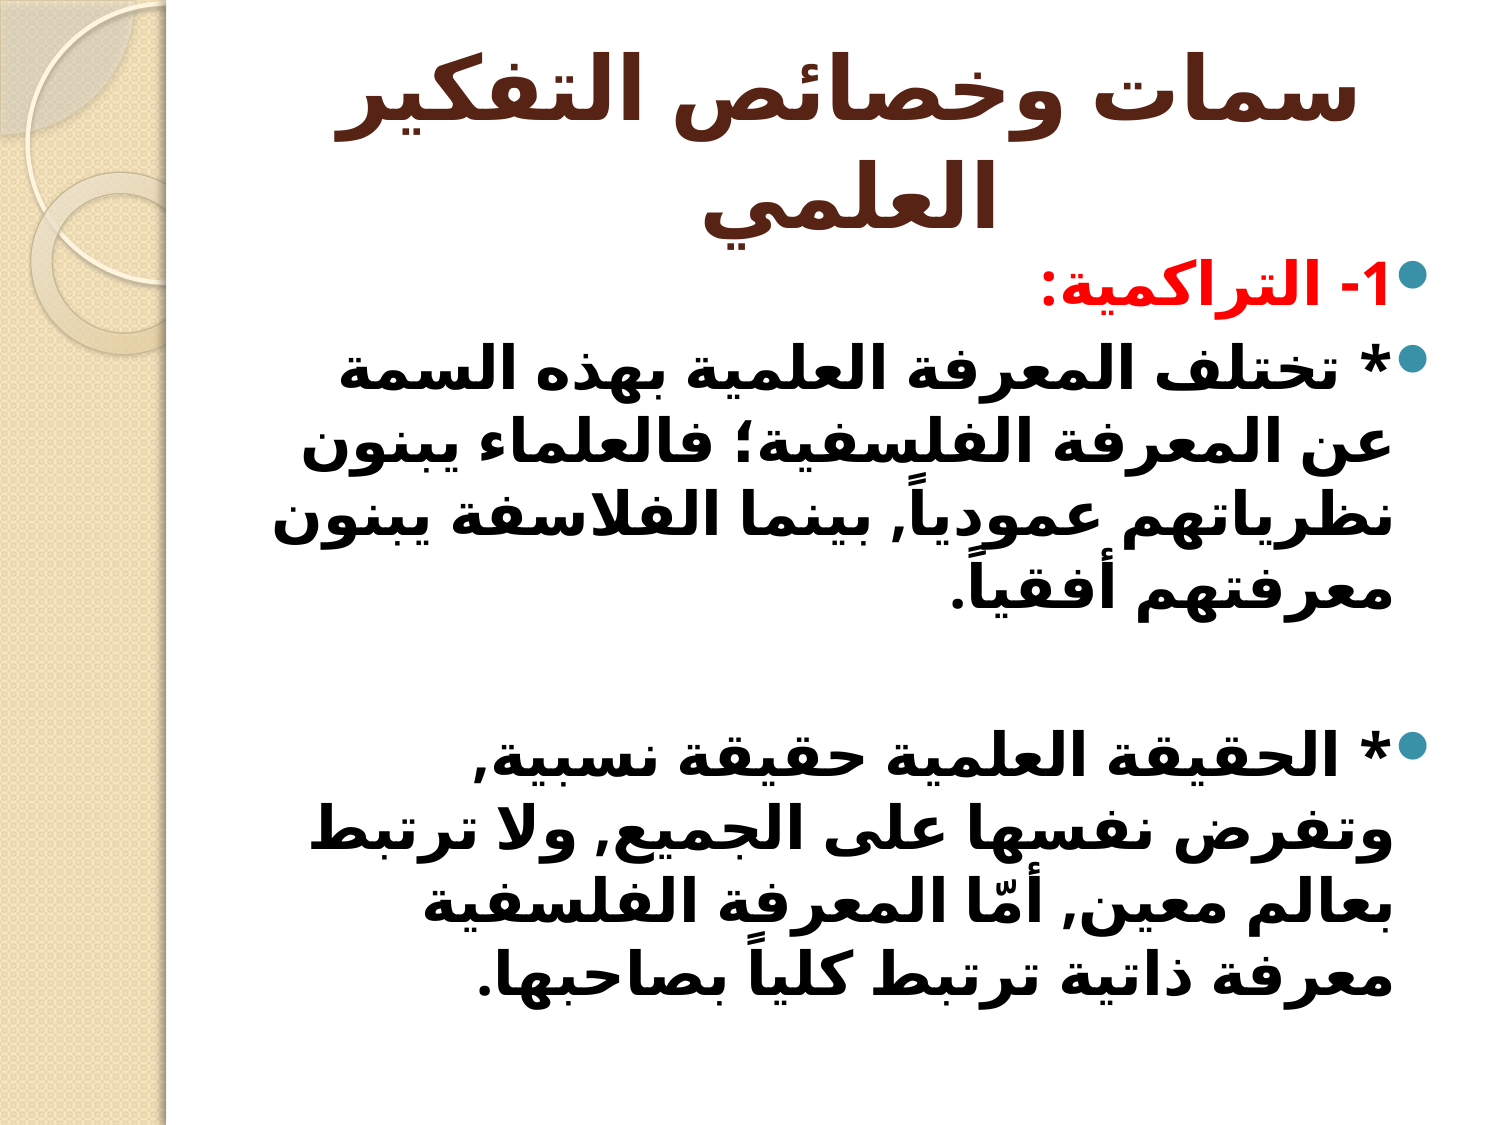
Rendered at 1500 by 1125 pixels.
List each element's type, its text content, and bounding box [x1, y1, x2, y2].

list 1- التراكمية: * تختلف المعرفة العلمية بهذه السمة عن المعرفة الفلسفية؛ فالعلماء يبنون نظرياتهم عمودياً, بينما الفلاسفة يبنون معرفتهم أفقياً. * الحقيقة العلمية حقيقة نسبية, وتفرض نفسها على الجميع, ولا ترتبط بعالم معين, أمّا المعرفة الفلسفية معرفة ذاتية ترتبط كلياً بصاحبها. [235, 237, 1466, 1025]
title سمات وخصائص التفكير العلمي [235, 45, 1466, 233]
